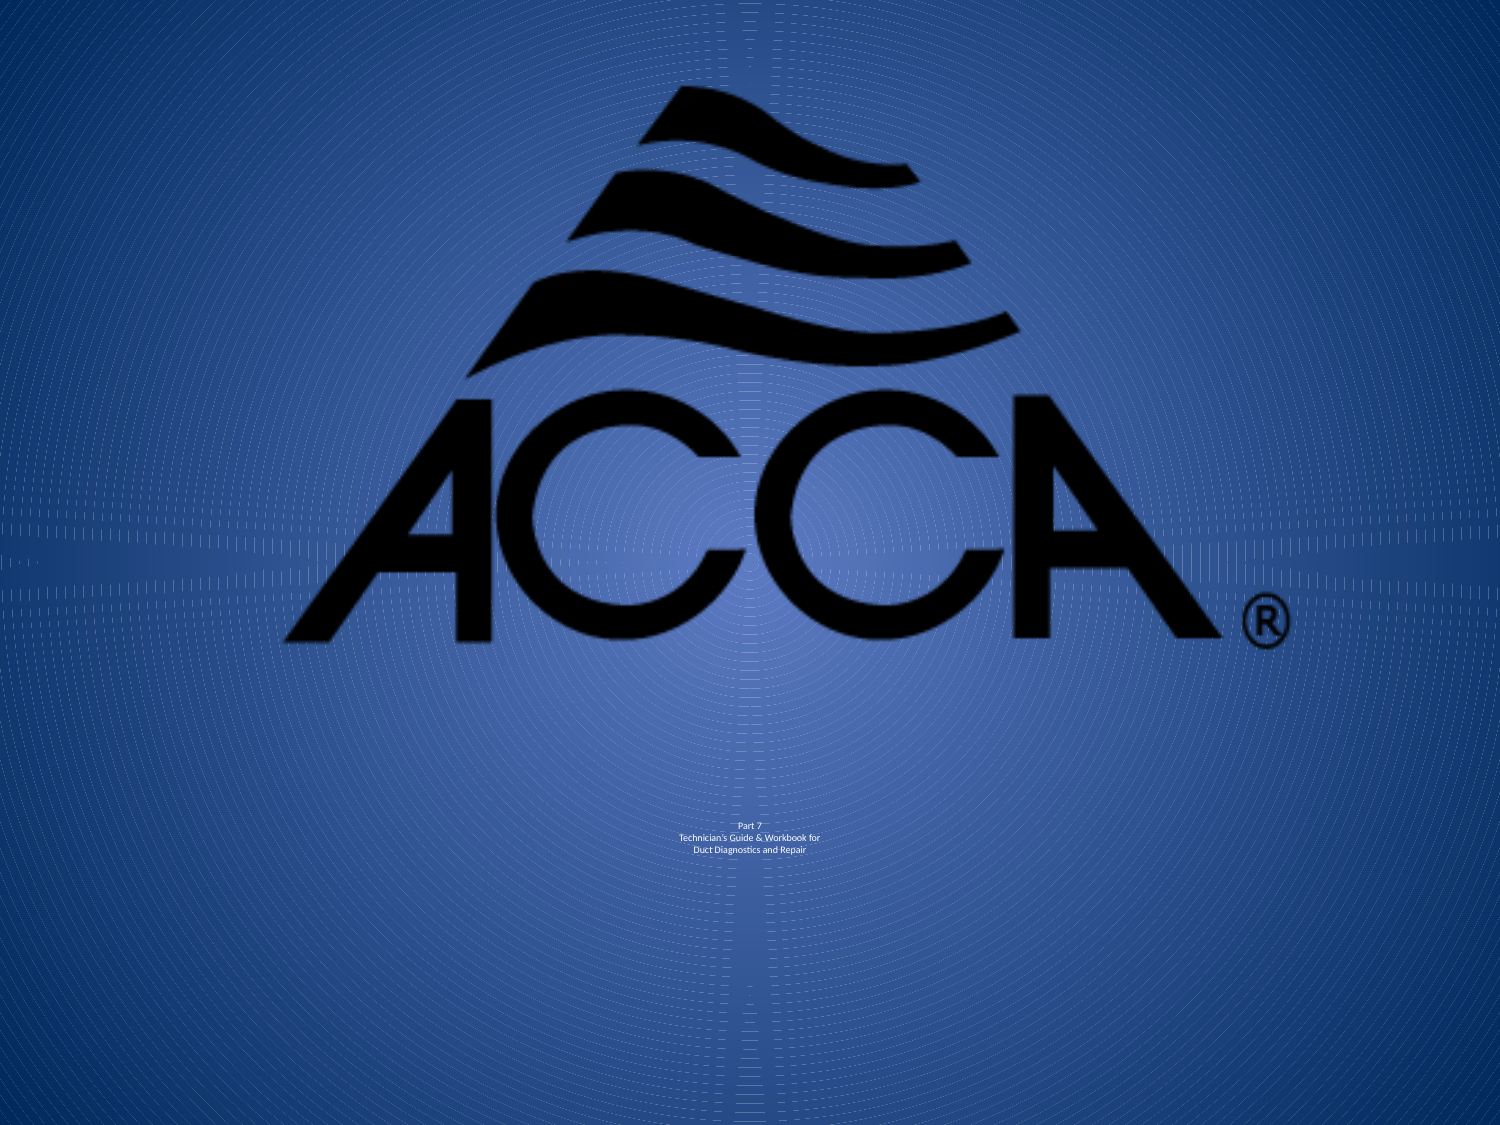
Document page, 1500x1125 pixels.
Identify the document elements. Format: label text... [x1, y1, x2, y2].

title Part 7 Technician’s Guide & Workbook for Duct Diagnostics and Repair [0, 787, 1500, 888]
picture [237, 24, 1334, 738]
